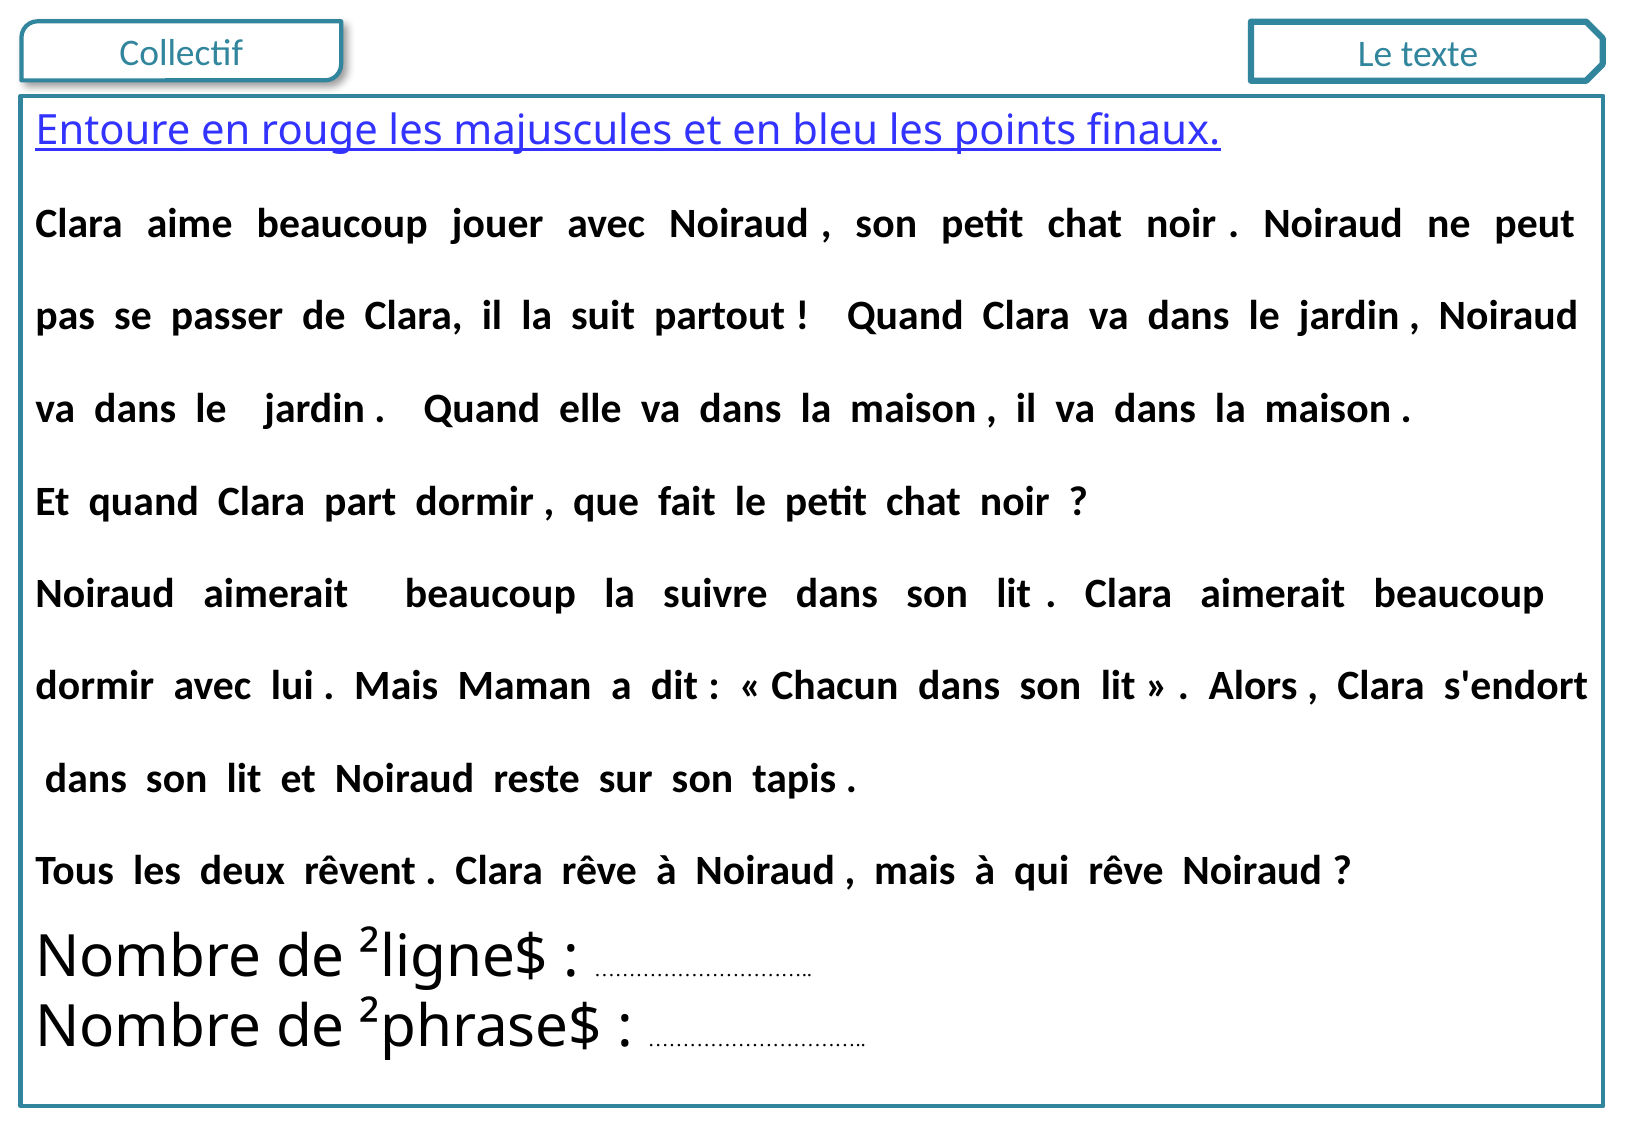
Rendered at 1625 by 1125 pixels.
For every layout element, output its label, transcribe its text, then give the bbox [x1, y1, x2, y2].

list Le texte [1251, 21, 1585, 81]
list Entoure en rouge les majuscules et en bleu les points finaux. Clara aime beaucoup jouer avec Noiraud , son petit chat noir . Noiraud ne peut pas se passer de Clara, il la suit partout ! Quand Clara va dans le jardin , Noiraud va dans le jardin . Quand elle va dans la maison , il va dans la maison . Et quand Clara part dormir , que fait le petit chat noir ? Noiraud aimerait beaucoup la suivre dans son lit . Clara aimerait beaucoup dormir avec lui . Mais Maman a dit : « Chacun dans son lit » . Alors , Clara s'endort dans son lit et Noiraud reste sur son tapis . Tous les deux rêvent . Clara rêve à Noiraud , mais à qui rêve Noiraud ? Nombre de ²ligne$ : ………………………….. Nombre de ²phrase$ : ………………………….. [18, 94, 1605, 1108]
